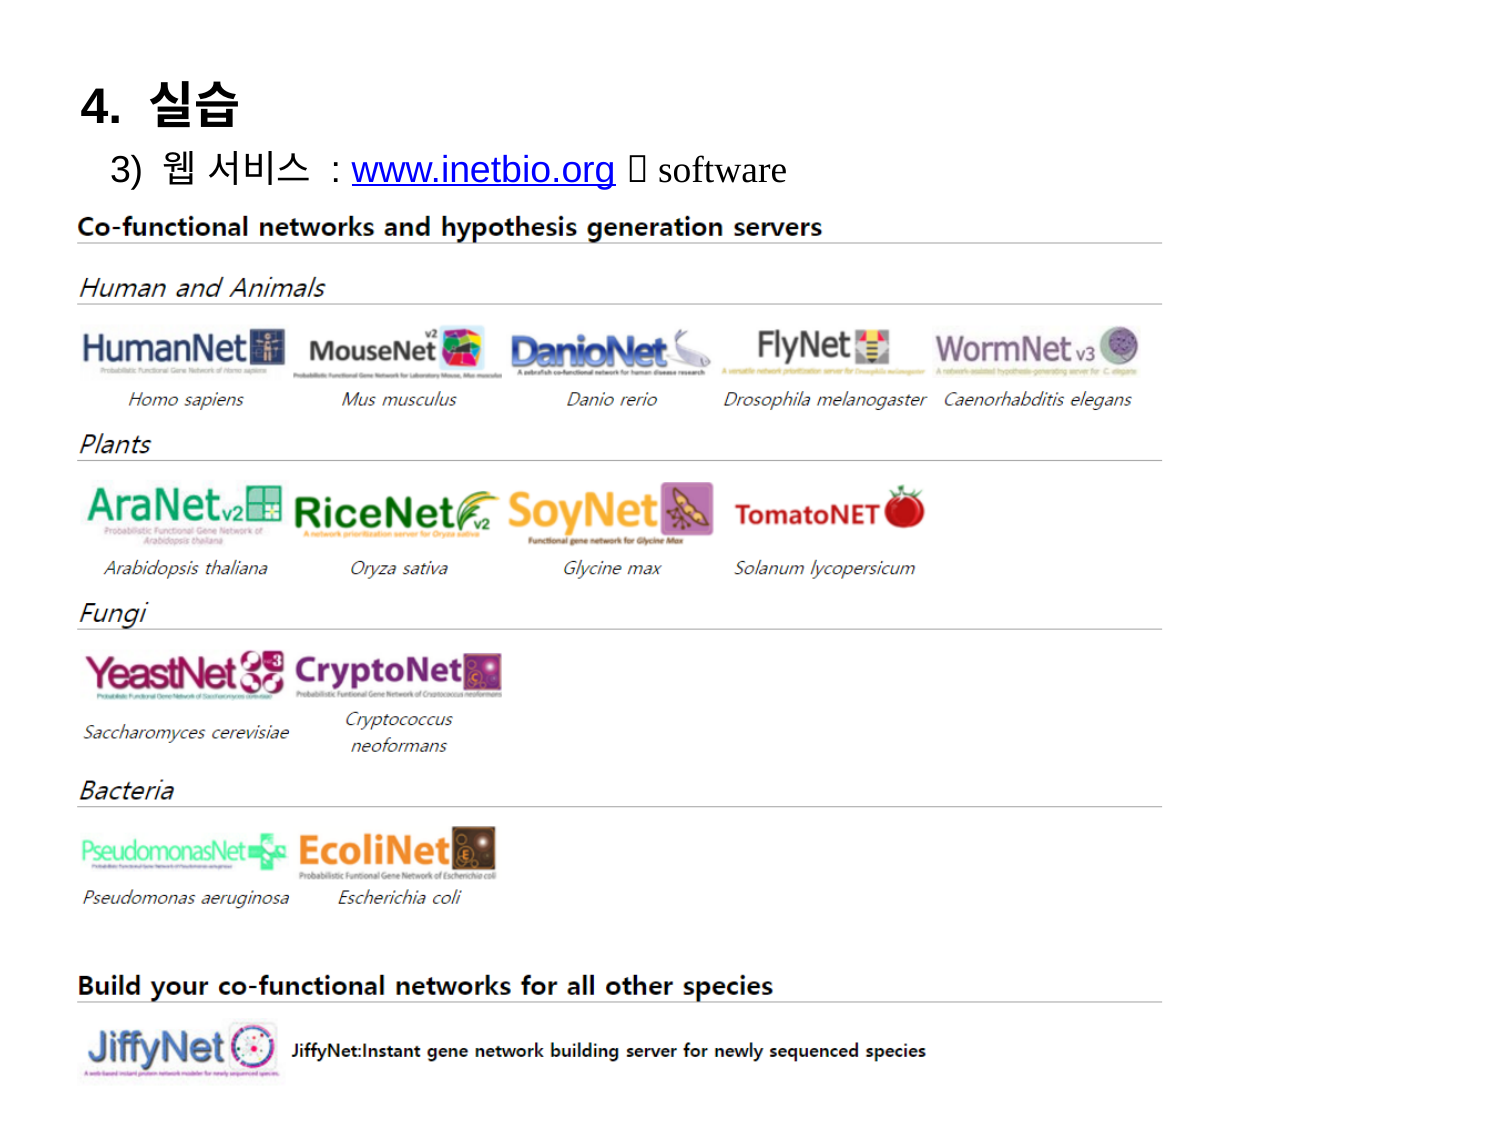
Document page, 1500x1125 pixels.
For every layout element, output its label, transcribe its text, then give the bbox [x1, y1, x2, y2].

text_box 4. 실습 [65, 66, 256, 142]
picture [64, 197, 1163, 1104]
text_box 3) 웹 서비스 : www.inetbio.org  software [95, 137, 812, 196]
